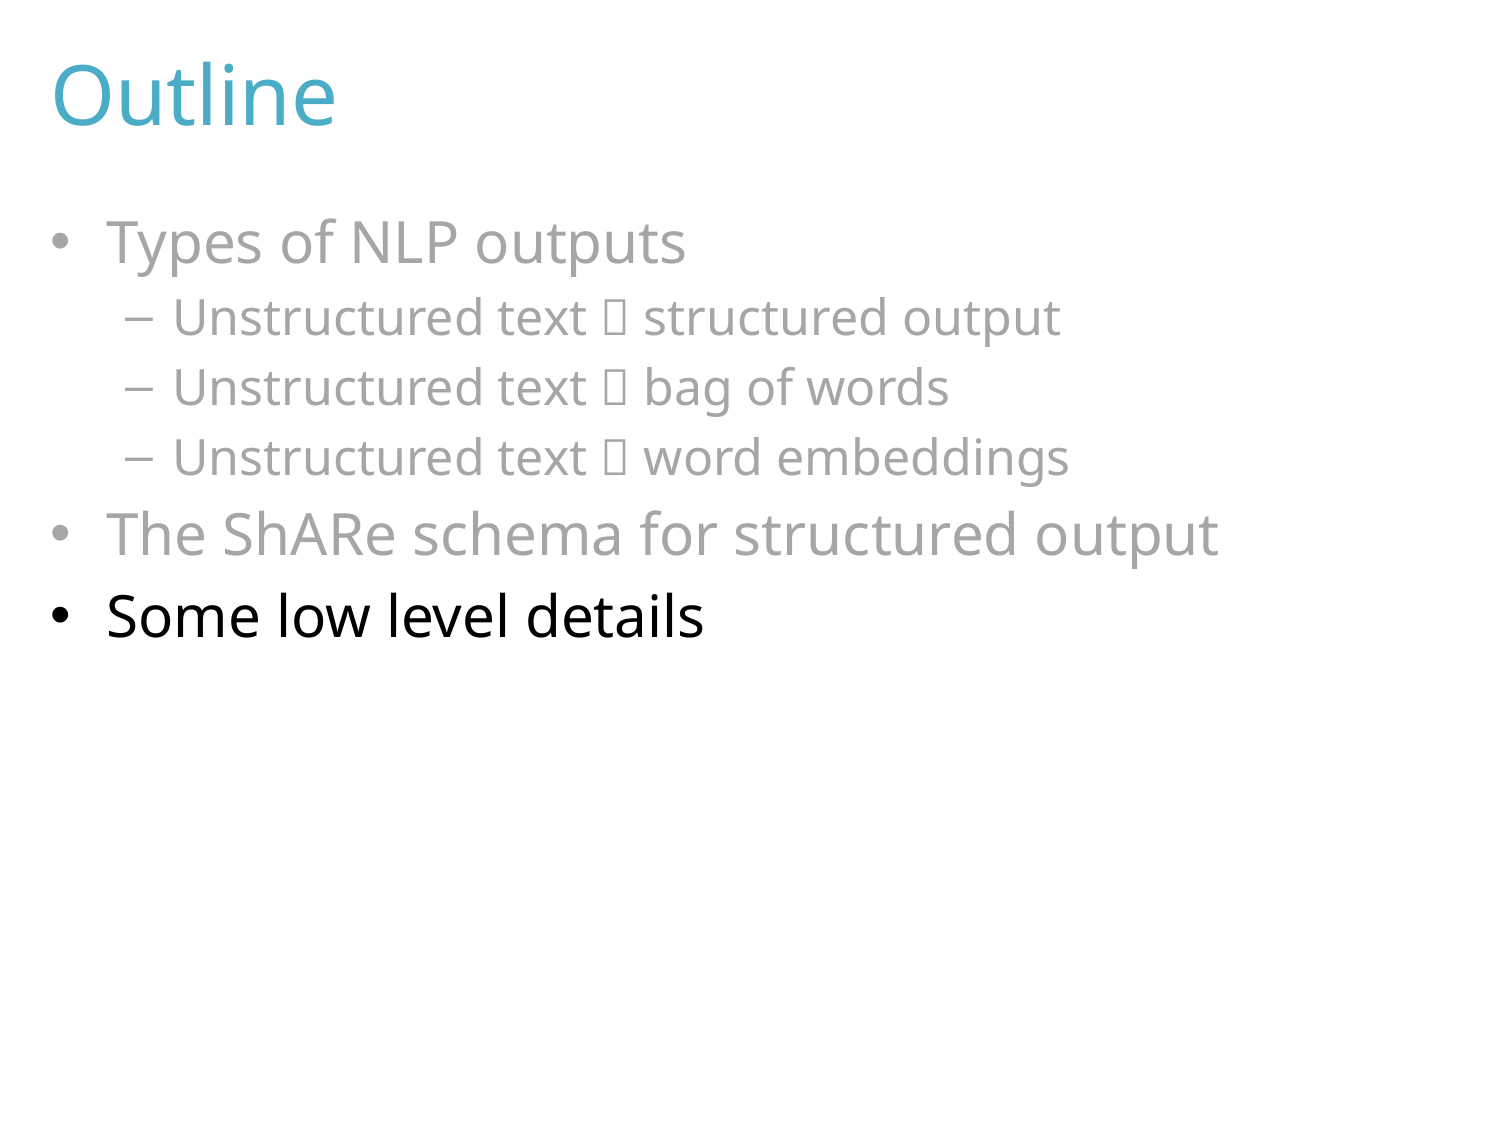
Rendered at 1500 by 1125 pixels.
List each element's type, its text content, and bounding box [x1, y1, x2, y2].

title Outline [35, 33, 1456, 151]
list Types of NLP outputs Unstructured text  structured output Unstructured text  bag of words Unstructured text  word embeddings The ShARe schema for structured output Some low level details [35, 198, 1456, 1088]
